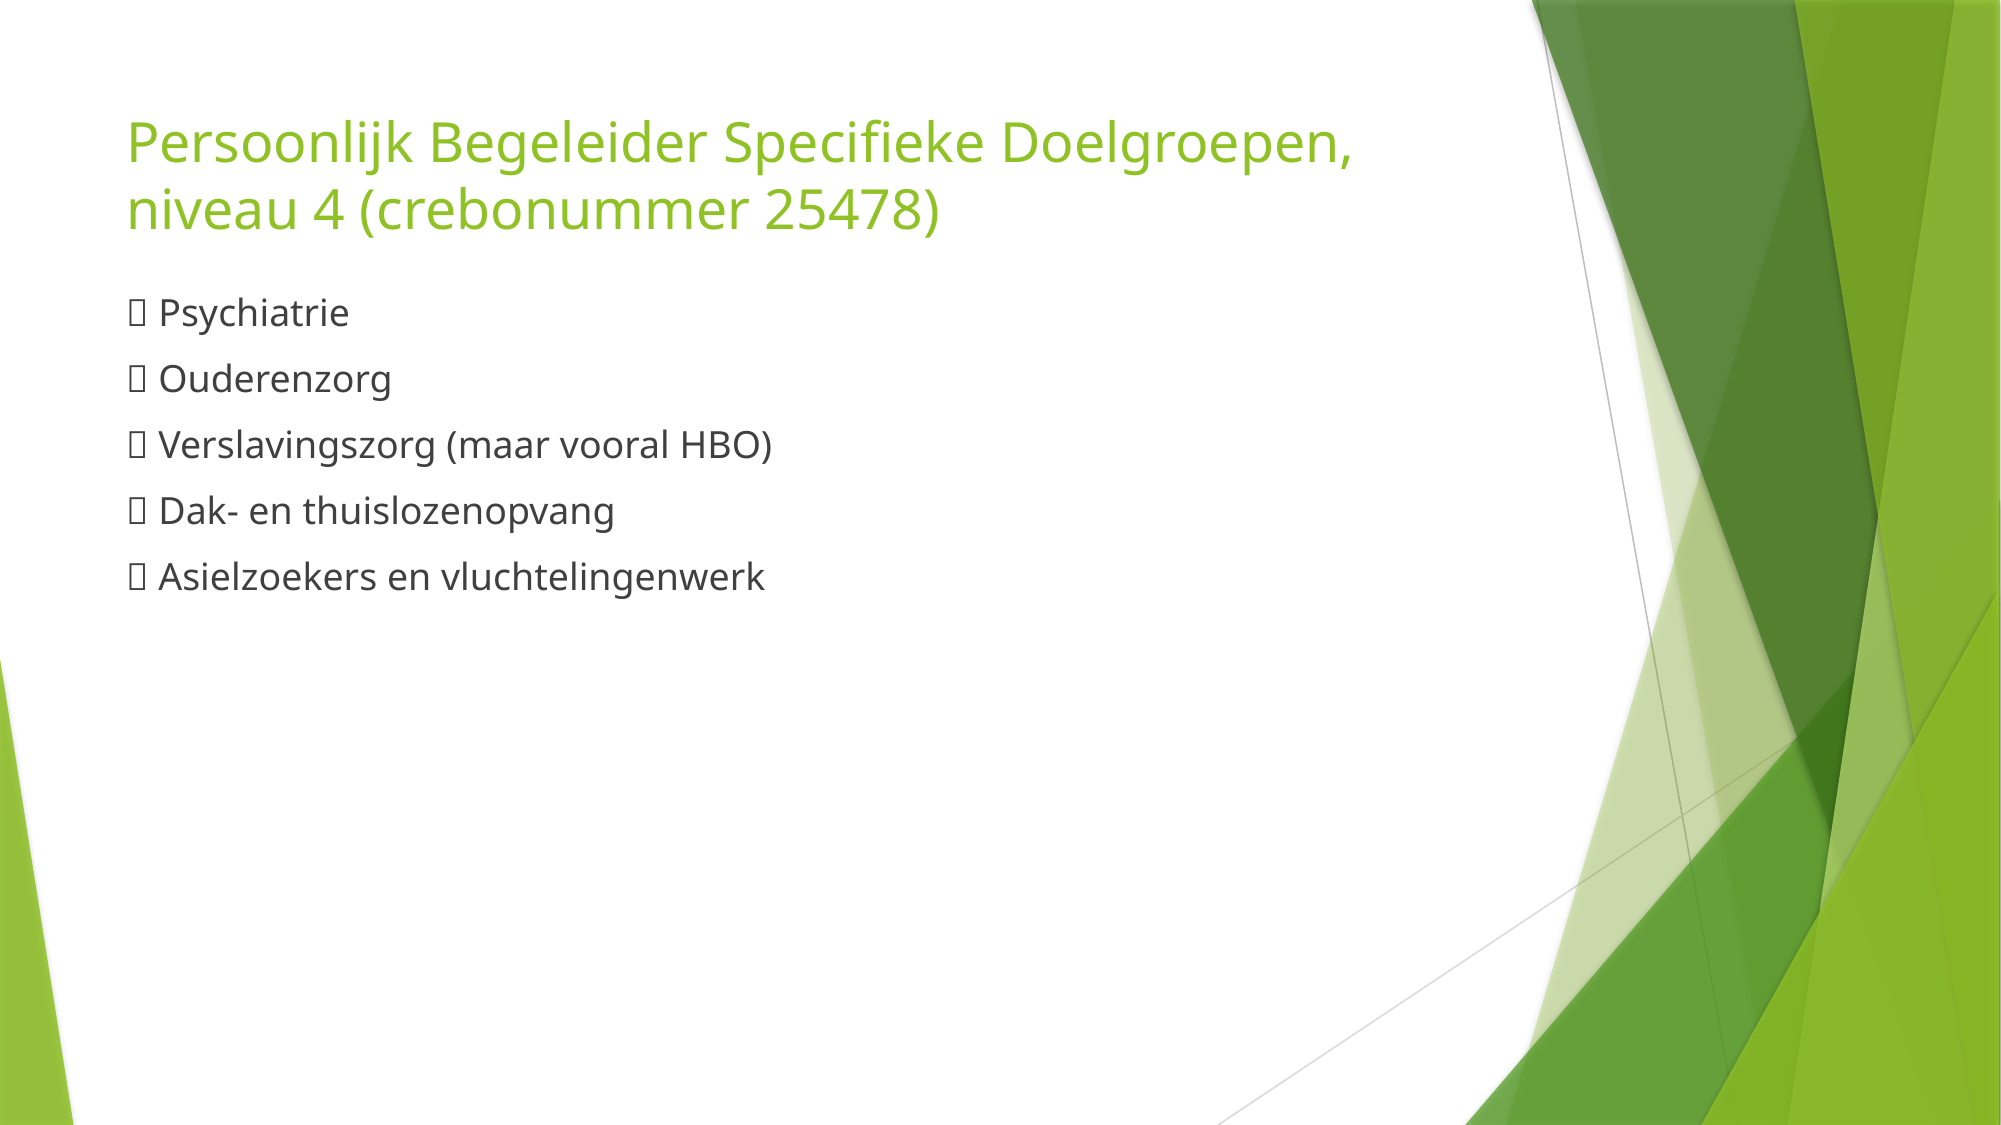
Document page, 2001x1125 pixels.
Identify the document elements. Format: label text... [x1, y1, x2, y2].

title Persoonlijk Begeleider Specifieke Doelgroepen, niveau 4 (crebonummer 25478) [111, 99, 1522, 281]
list  Psychiatrie  Ouderenzorg  Verslavingszorg (maar vooral HBO)  Dak- en thuislozenopvang  Asielzoekers en vluchtelingenwerk [111, 281, 1522, 919]
